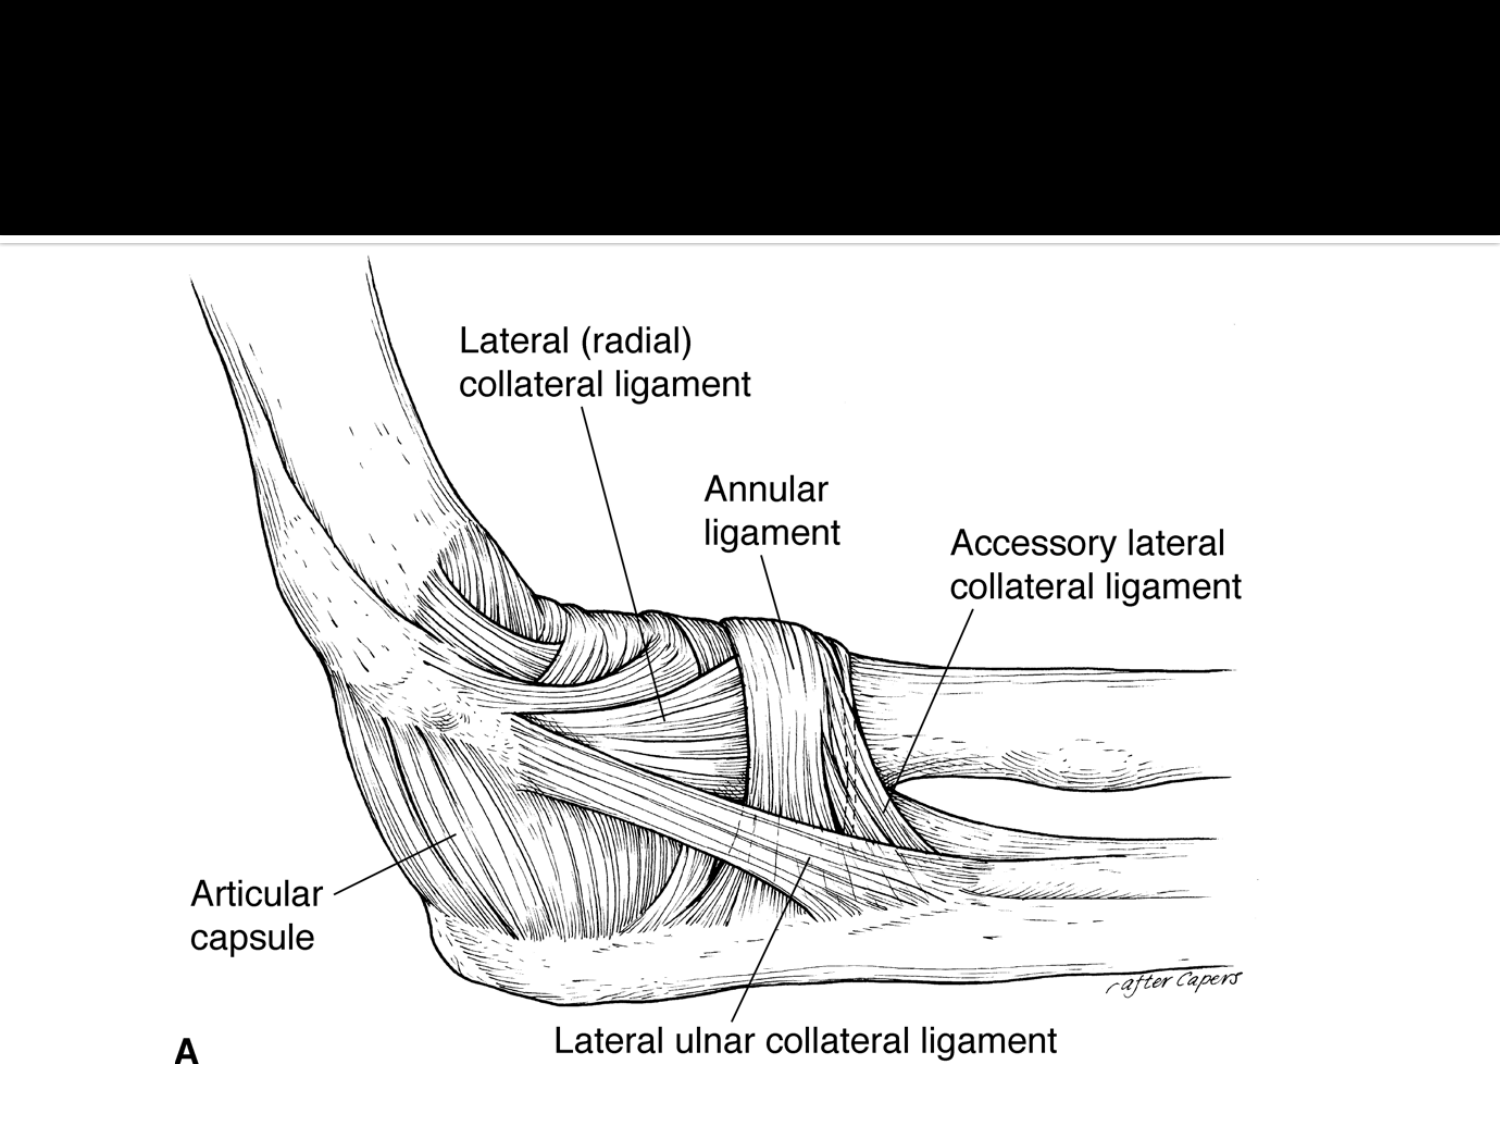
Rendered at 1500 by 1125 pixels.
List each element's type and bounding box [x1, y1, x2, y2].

list [174, 249, 1310, 1064]
